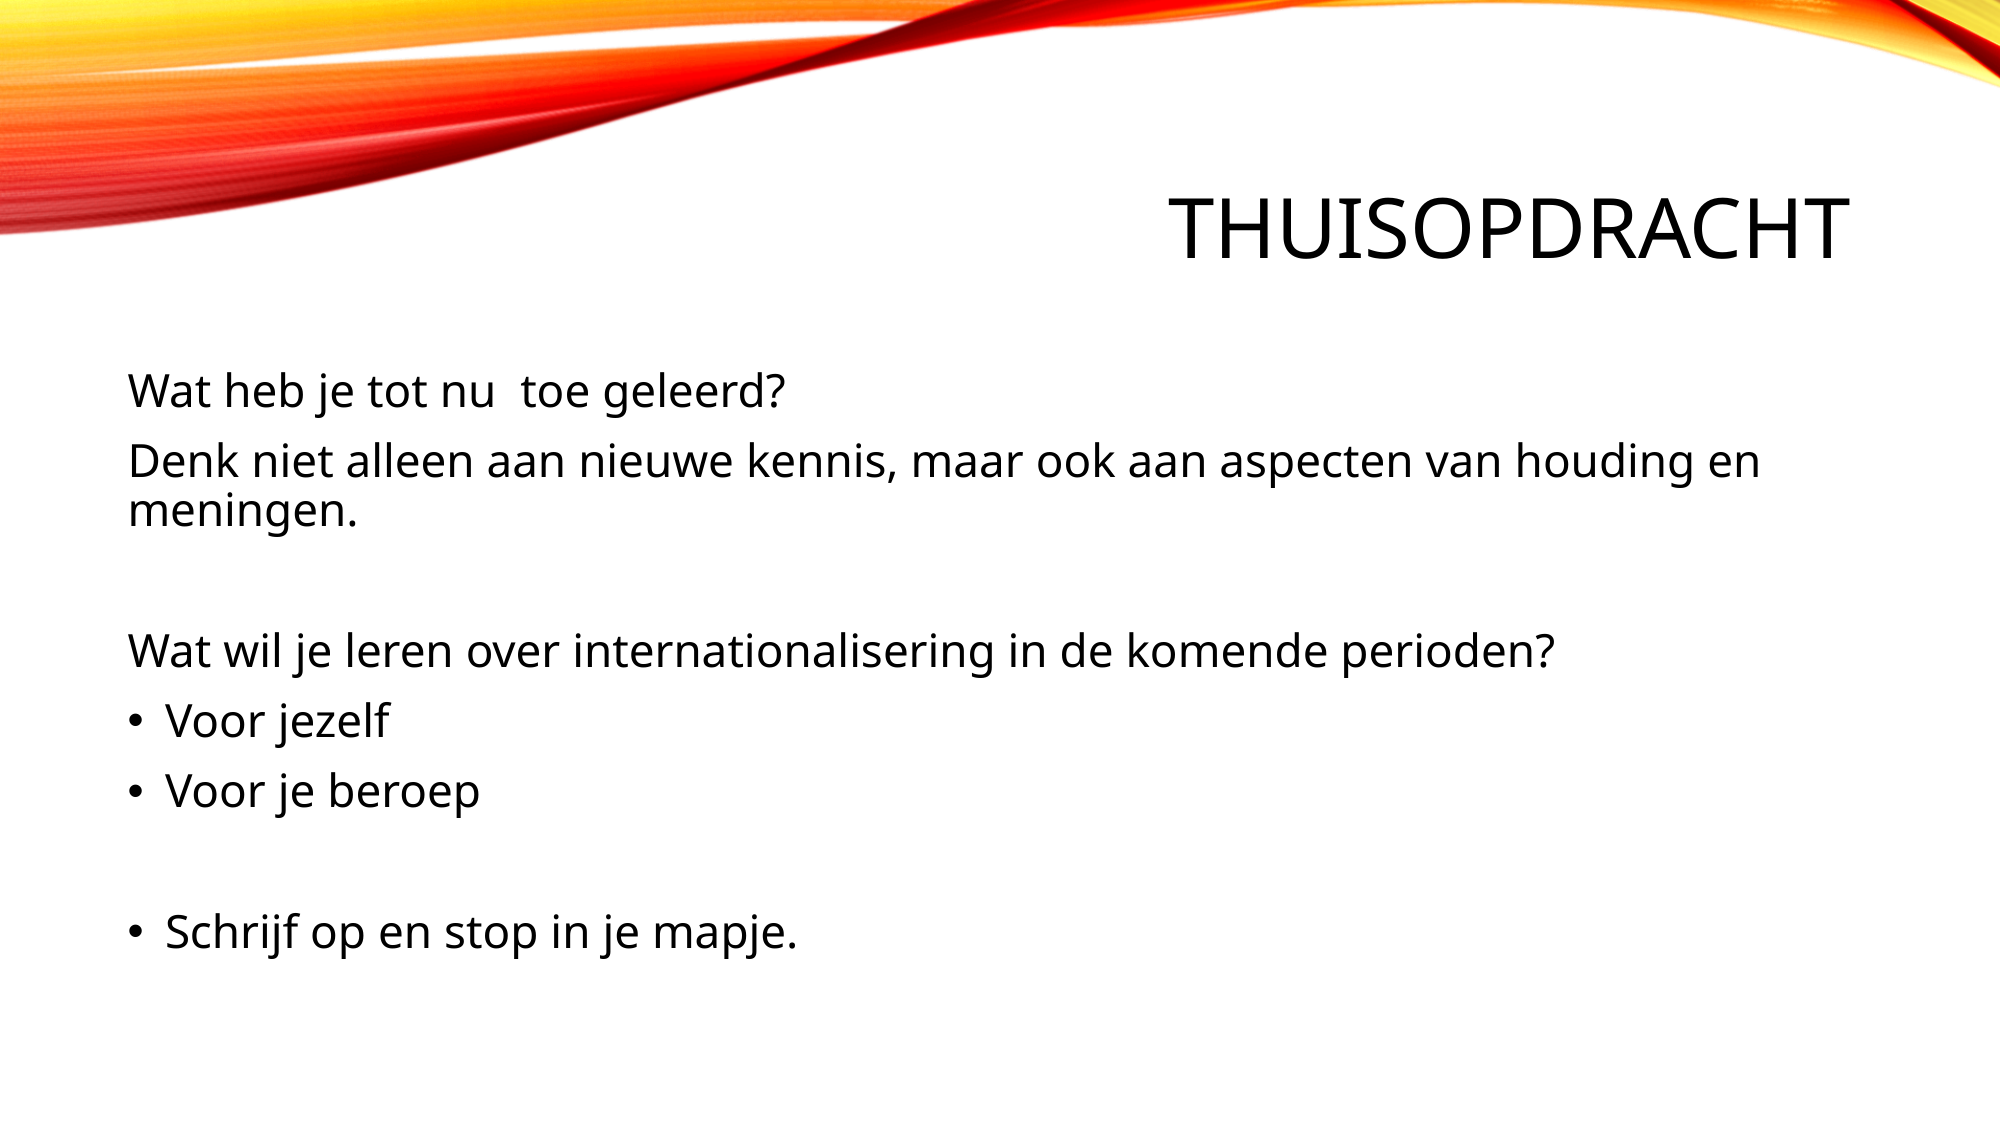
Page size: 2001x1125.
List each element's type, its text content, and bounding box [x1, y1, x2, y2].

picture [0, 0, 2000, 237]
title Thuisopdracht [474, 125, 1888, 338]
list Wat heb je tot nu toe geleerd? Denk niet alleen aan nieuwe kennis, maar ook aan aspecten van houding en meningen. Wat wil je leren over internationalisering in de komende perioden? Voor jezelf Voor je beroep Schrijf op en stop in je mapje. [112, 360, 1888, 1021]
